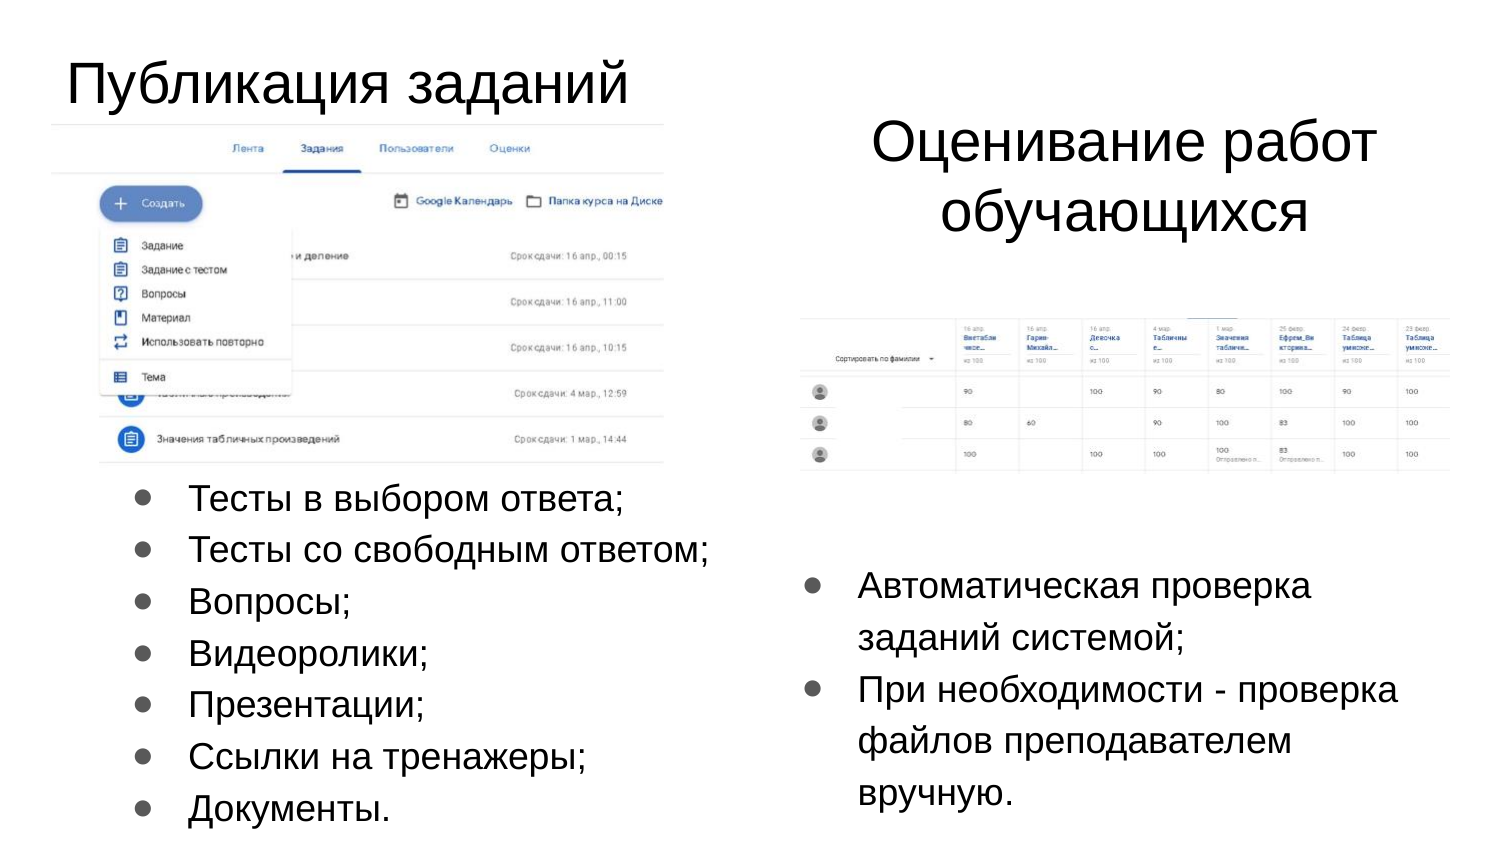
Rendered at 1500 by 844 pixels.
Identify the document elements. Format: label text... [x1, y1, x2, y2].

picture [800, 317, 1450, 474]
picture [50, 123, 664, 469]
list Тесты в выбором ответа; Тесты со свободным ответом; Вопросы; Видеоролики; Презентации; Ссылки на тренажеры; Документы. [98, 451, 768, 796]
list Автоматическая проверка заданий системой; При необходимости - проверка файлов преподавателем вручную. [767, 539, 1438, 779]
title Публикация заданий [51, 30, 700, 124]
title Оценивание работ обучающихся [800, 87, 1450, 182]
